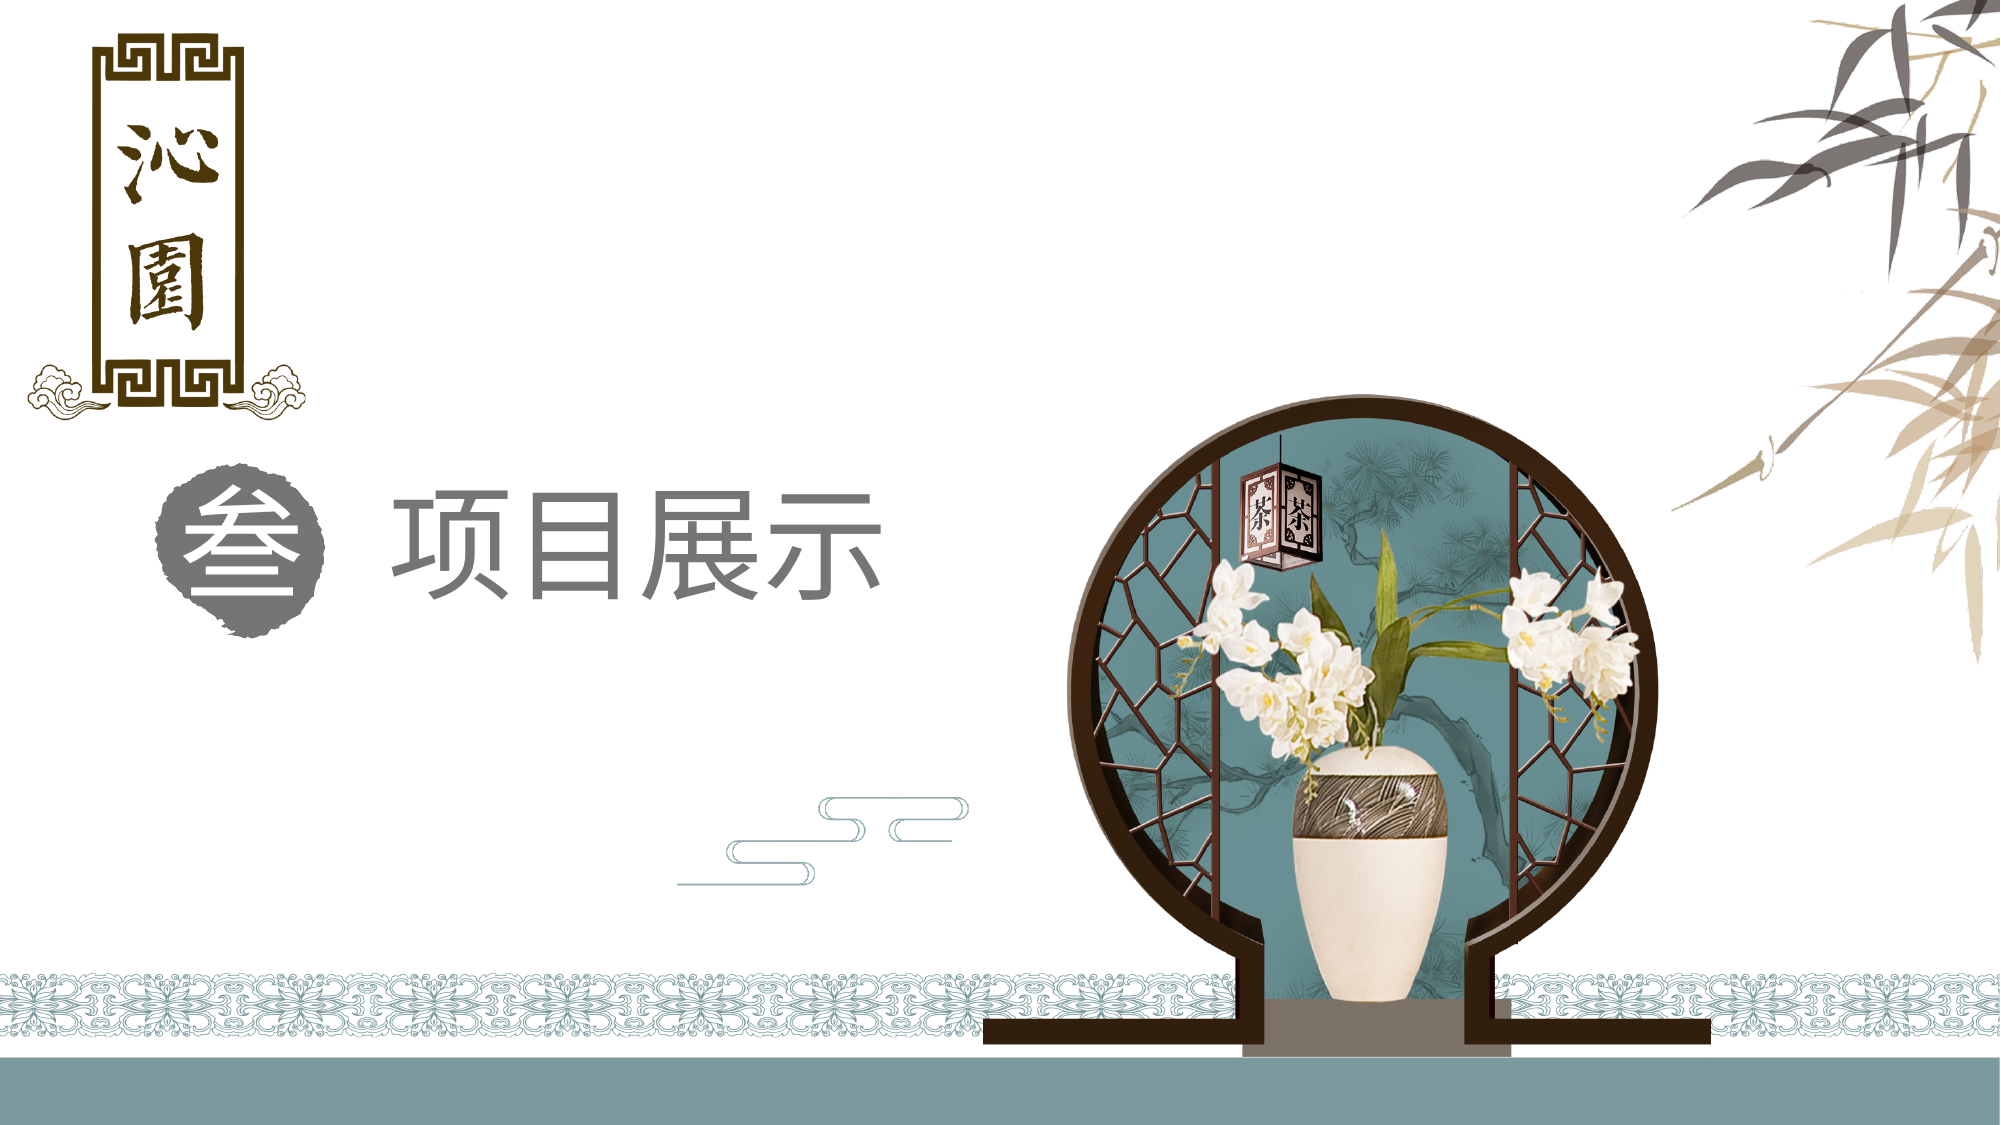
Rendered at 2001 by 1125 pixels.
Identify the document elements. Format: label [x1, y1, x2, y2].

picture [27, 33, 306, 450]
text_box [153, 457, 1136, 643]
picture [0, 0, 2000, 1125]
